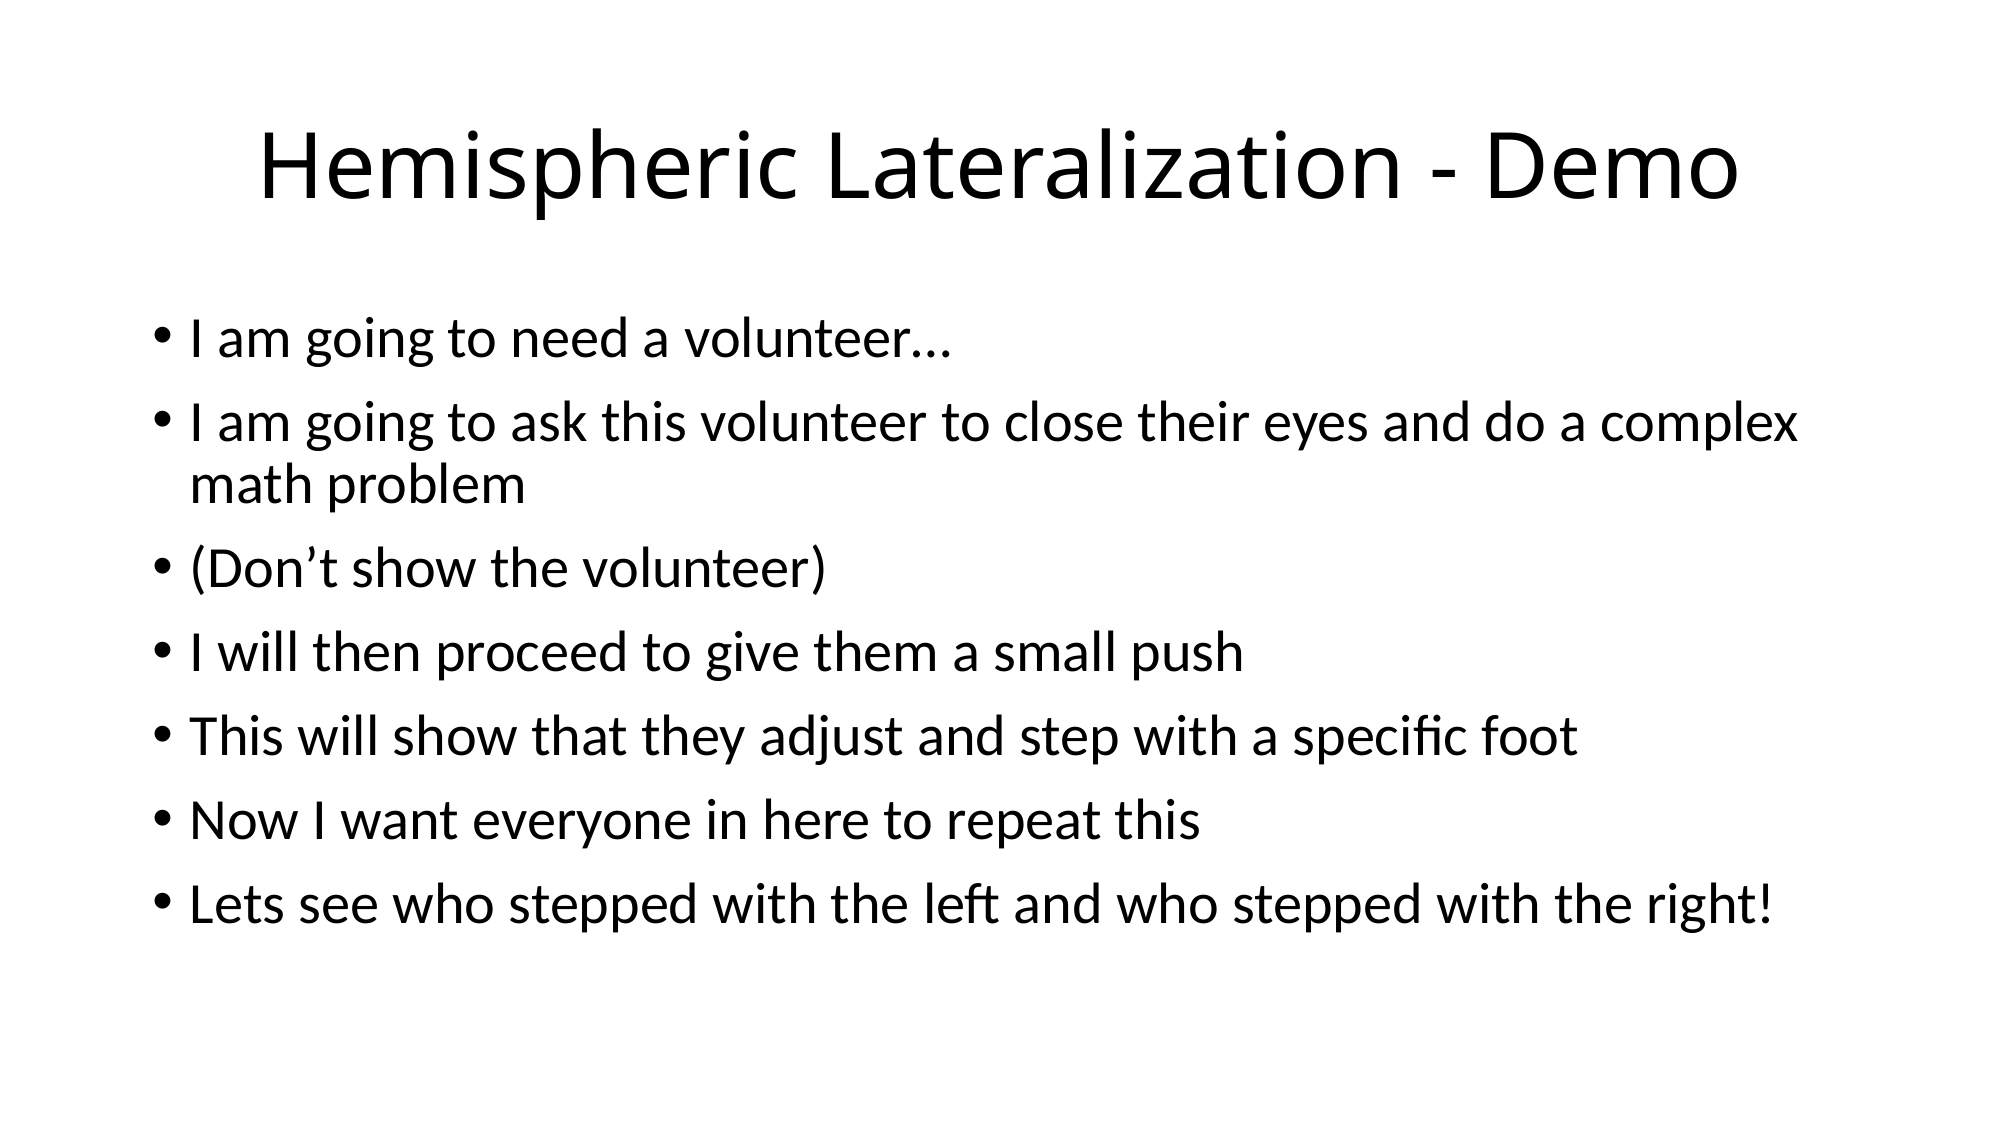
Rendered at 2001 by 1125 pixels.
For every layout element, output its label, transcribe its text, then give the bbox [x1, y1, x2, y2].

title Hemispheric Lateralization - Demo [137, 59, 1863, 278]
list I am going to need a volunteer… I am going to ask this volunteer to close their eyes and do a complex math problem (Don’t show the volunteer) I will then proceed to give them a small push This will show that they adjust and step with a specific foot Now I want everyone in here to repeat this Lets see who stepped with the left and who stepped with the right! [137, 299, 1863, 1014]
